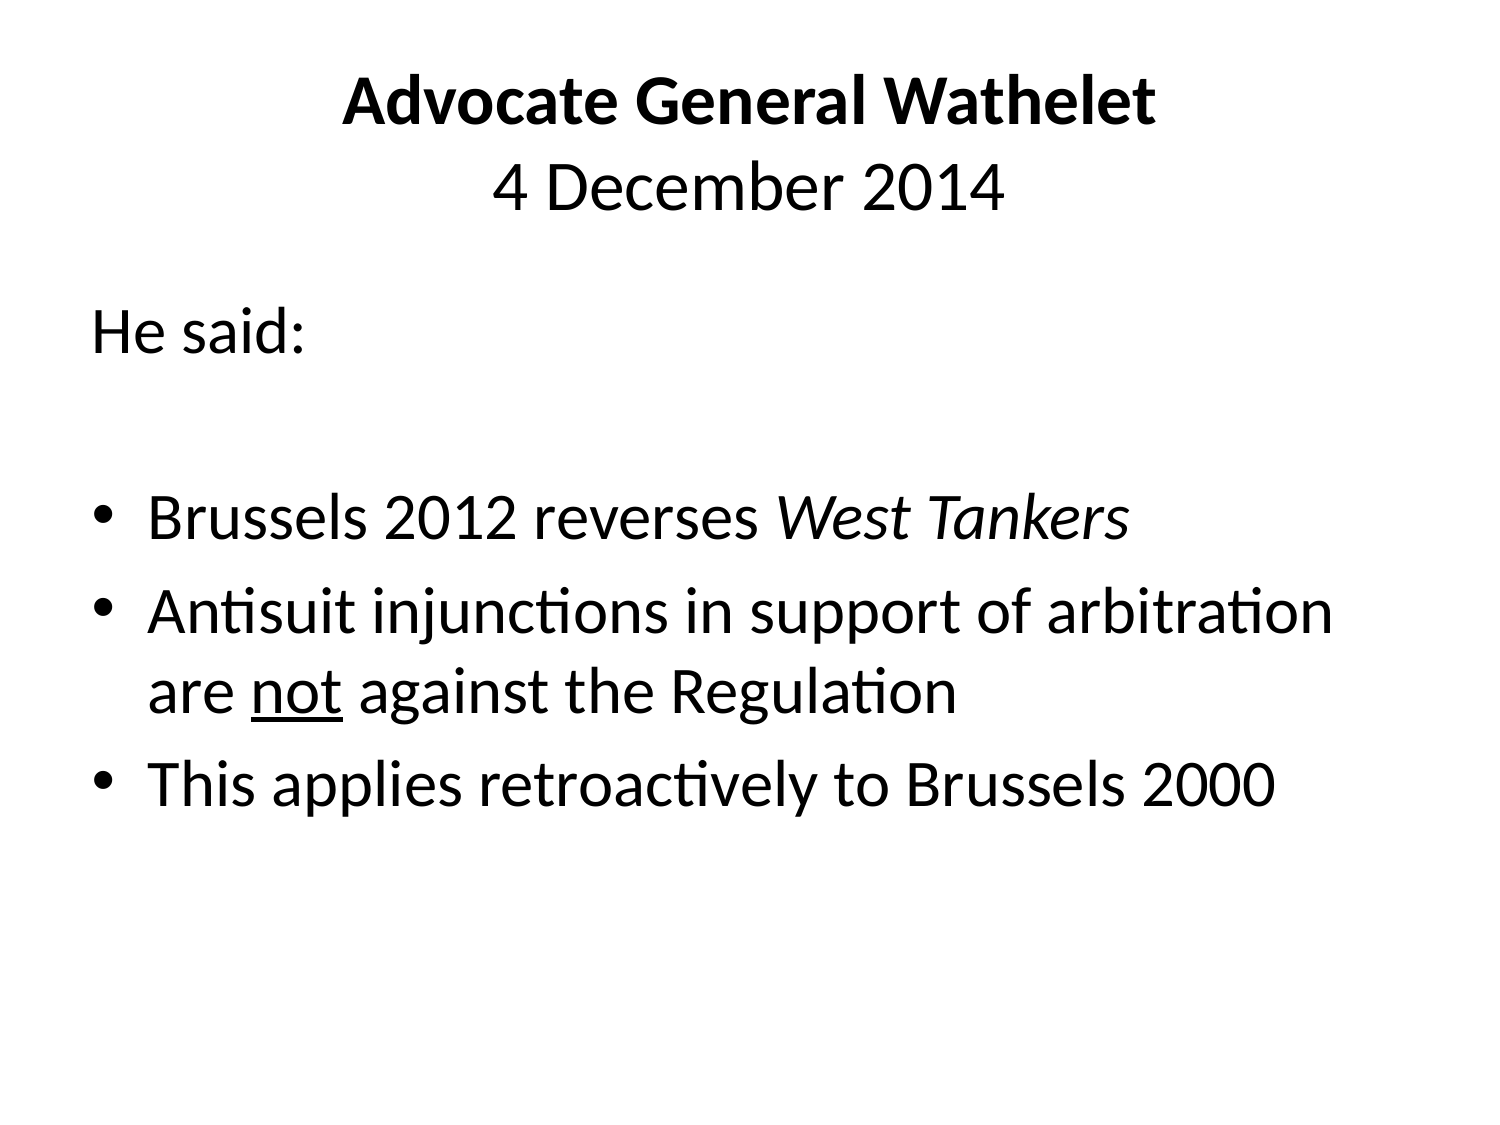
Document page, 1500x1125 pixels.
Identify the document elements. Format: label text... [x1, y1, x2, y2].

list He said: Brussels 2012 reverses West Tankers Antisuit injunctions in support of arbitration are not against the Regulation This applies retroactively to Brussels 2000 [76, 278, 1427, 1022]
title Advocate General Wathelet 4 December 2014 [75, 45, 1425, 233]
